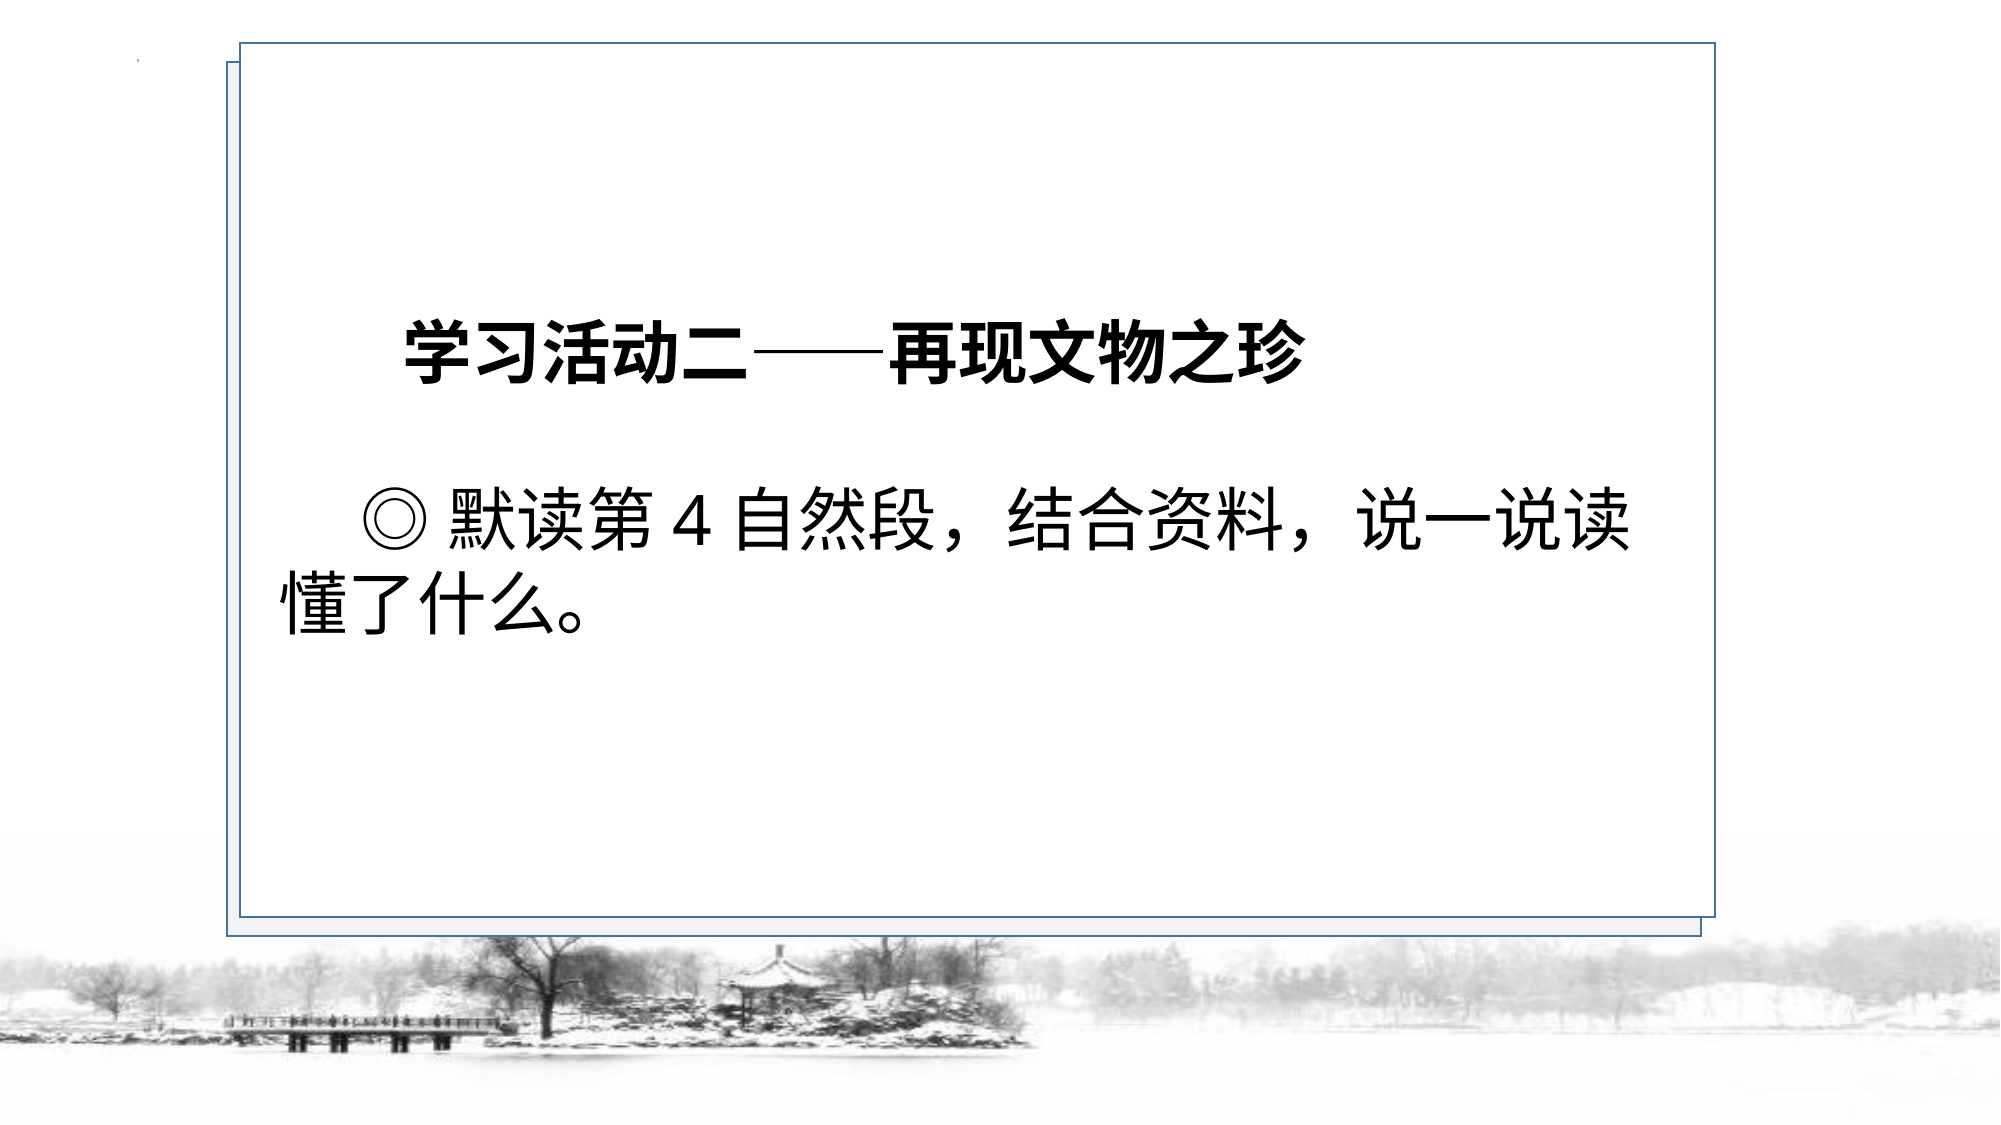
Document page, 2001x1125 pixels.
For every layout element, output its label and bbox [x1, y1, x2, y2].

picture [0, 834, 2000, 1125]
text_box [226, 43, 1715, 936]
